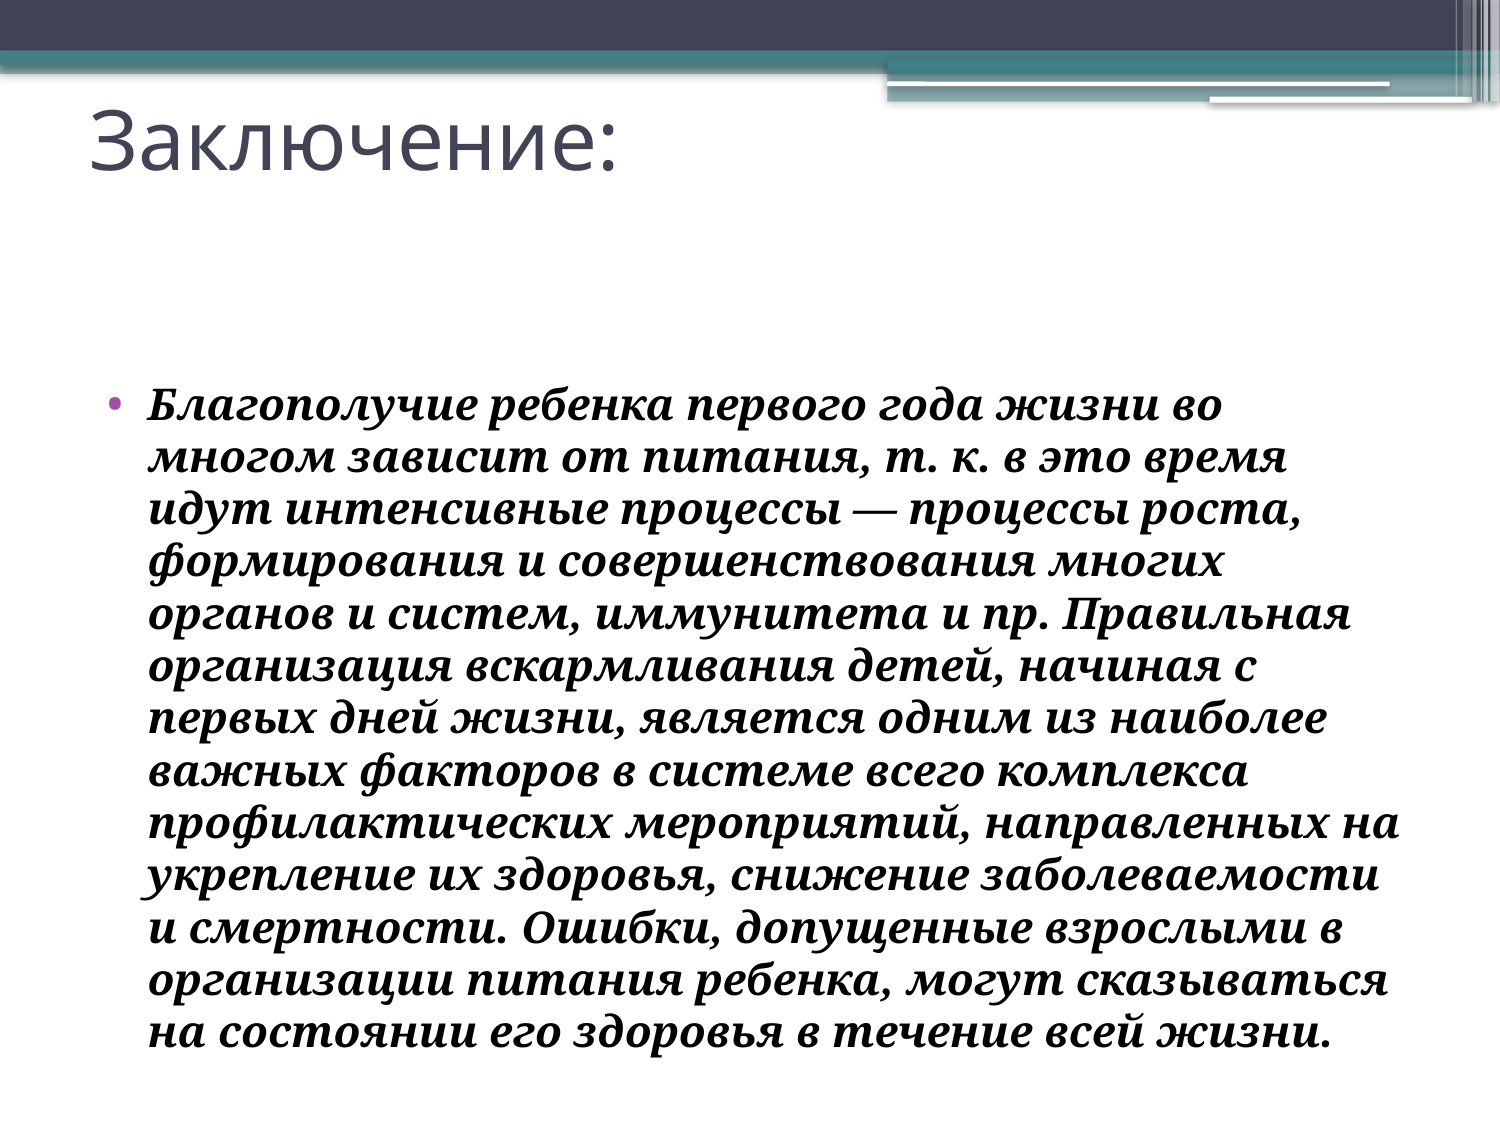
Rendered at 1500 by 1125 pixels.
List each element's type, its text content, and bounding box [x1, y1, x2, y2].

list Благополучие ребенка первого года жизни во многом зависит от питания, т. к. в это время идут интенсивные процессы — процессы роста, формирования и совершенствования многих органов и систем, иммунитета и пр. Правильная организация вскармливания детей, начиная с первых дней жизни, является одним из наиболее важных факторов в системе всего комплекса профилактических мероприятий, направленных на укрепление их здоровья, снижение заболеваемости и смертности. Ошибки, допущенные взрослыми в организации питания ребенка, могут сказываться на состоянии его здоровья в течение всей жизни. [75, 368, 1425, 1079]
title Заключение: [75, 66, 1425, 209]
